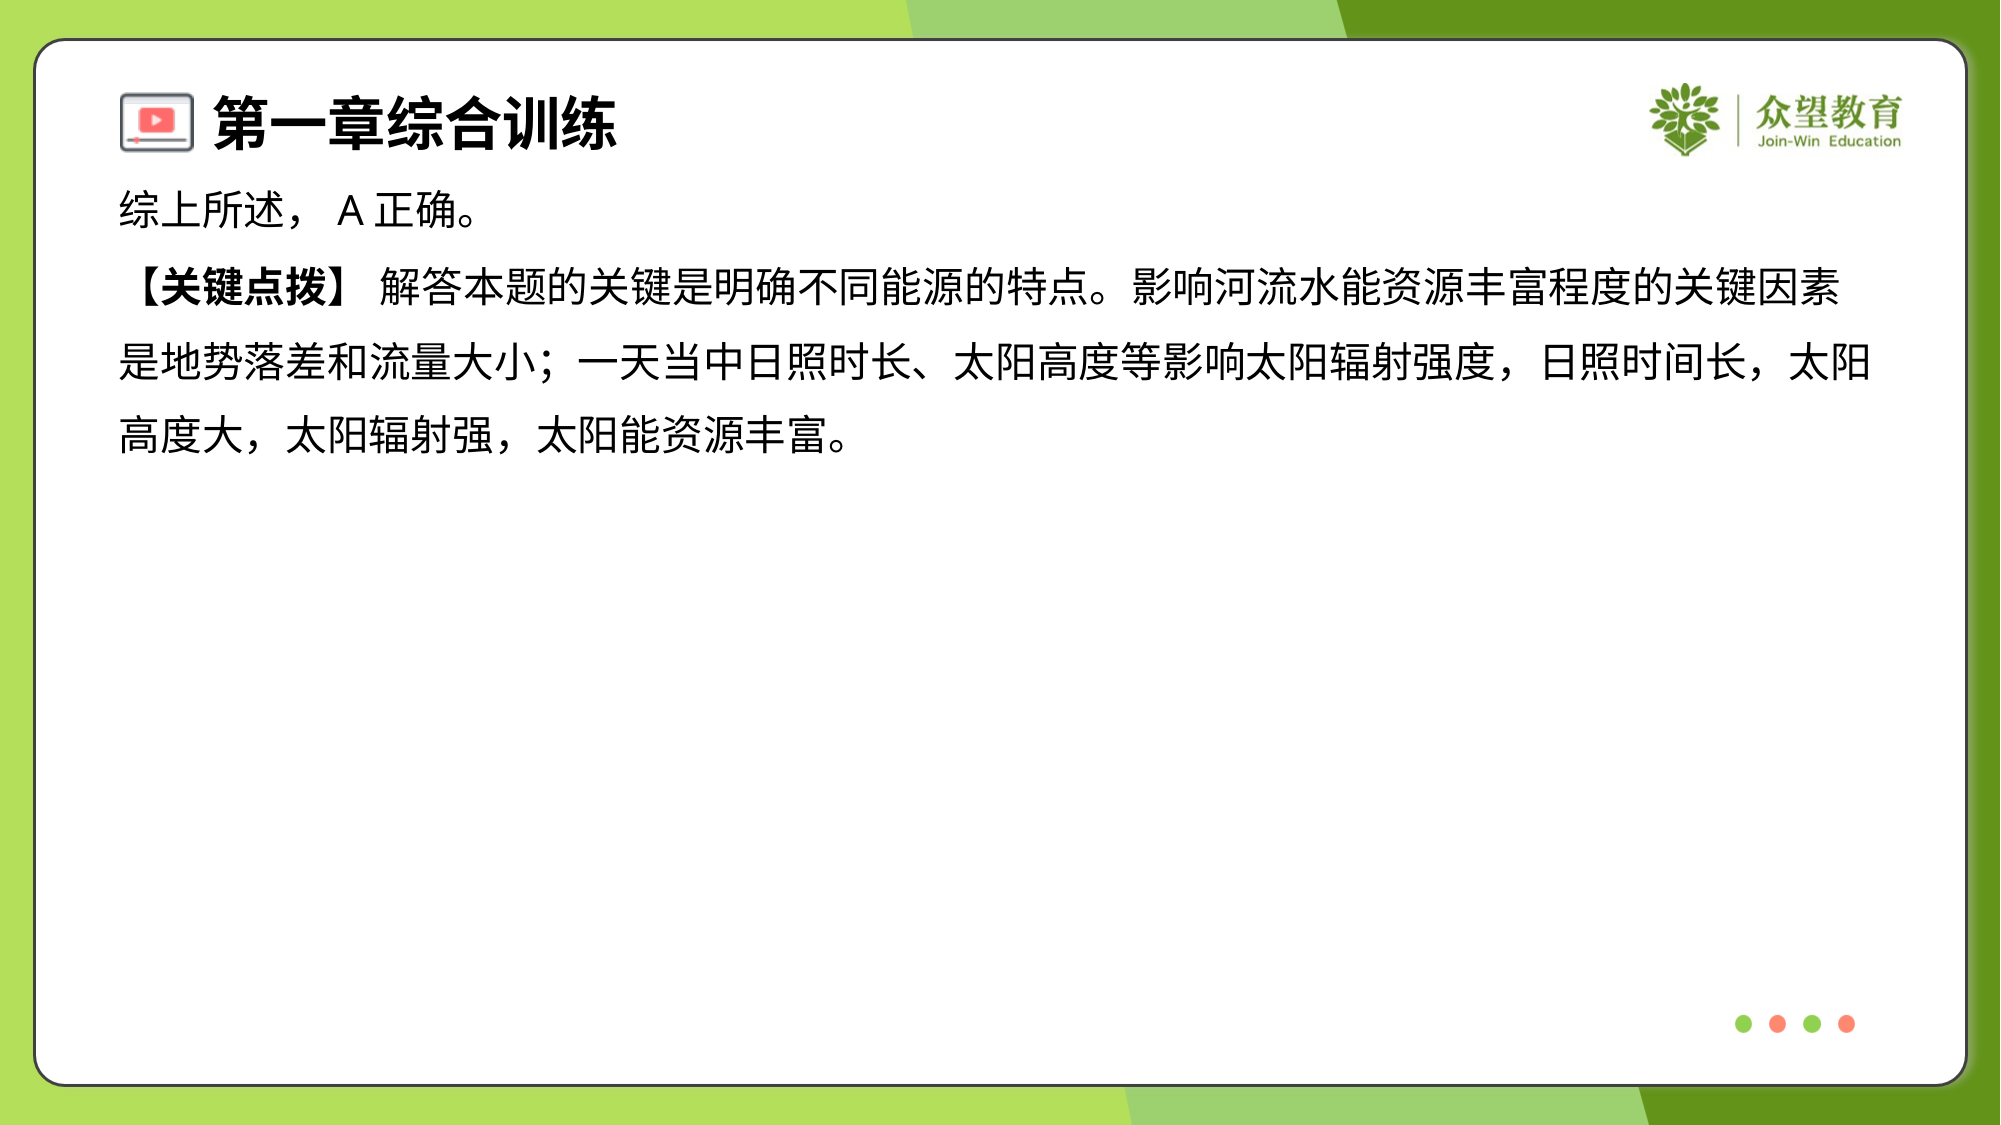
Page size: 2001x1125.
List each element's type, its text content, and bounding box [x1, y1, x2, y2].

text_box 综上所述，A正确。 【关键点拨】 解答本题的关键是明确不同能源的特点。影响河流水能资源丰富程度的关键因素 是地势落差和流量大小；一天当中日照时长、太阳高度等影响太阳辐射强度，日照时间长，太阳 高度大，太阳辐射强，太阳能资源丰富。 [118, 158, 1883, 452]
picture [0, 0, 2000, 1125]
